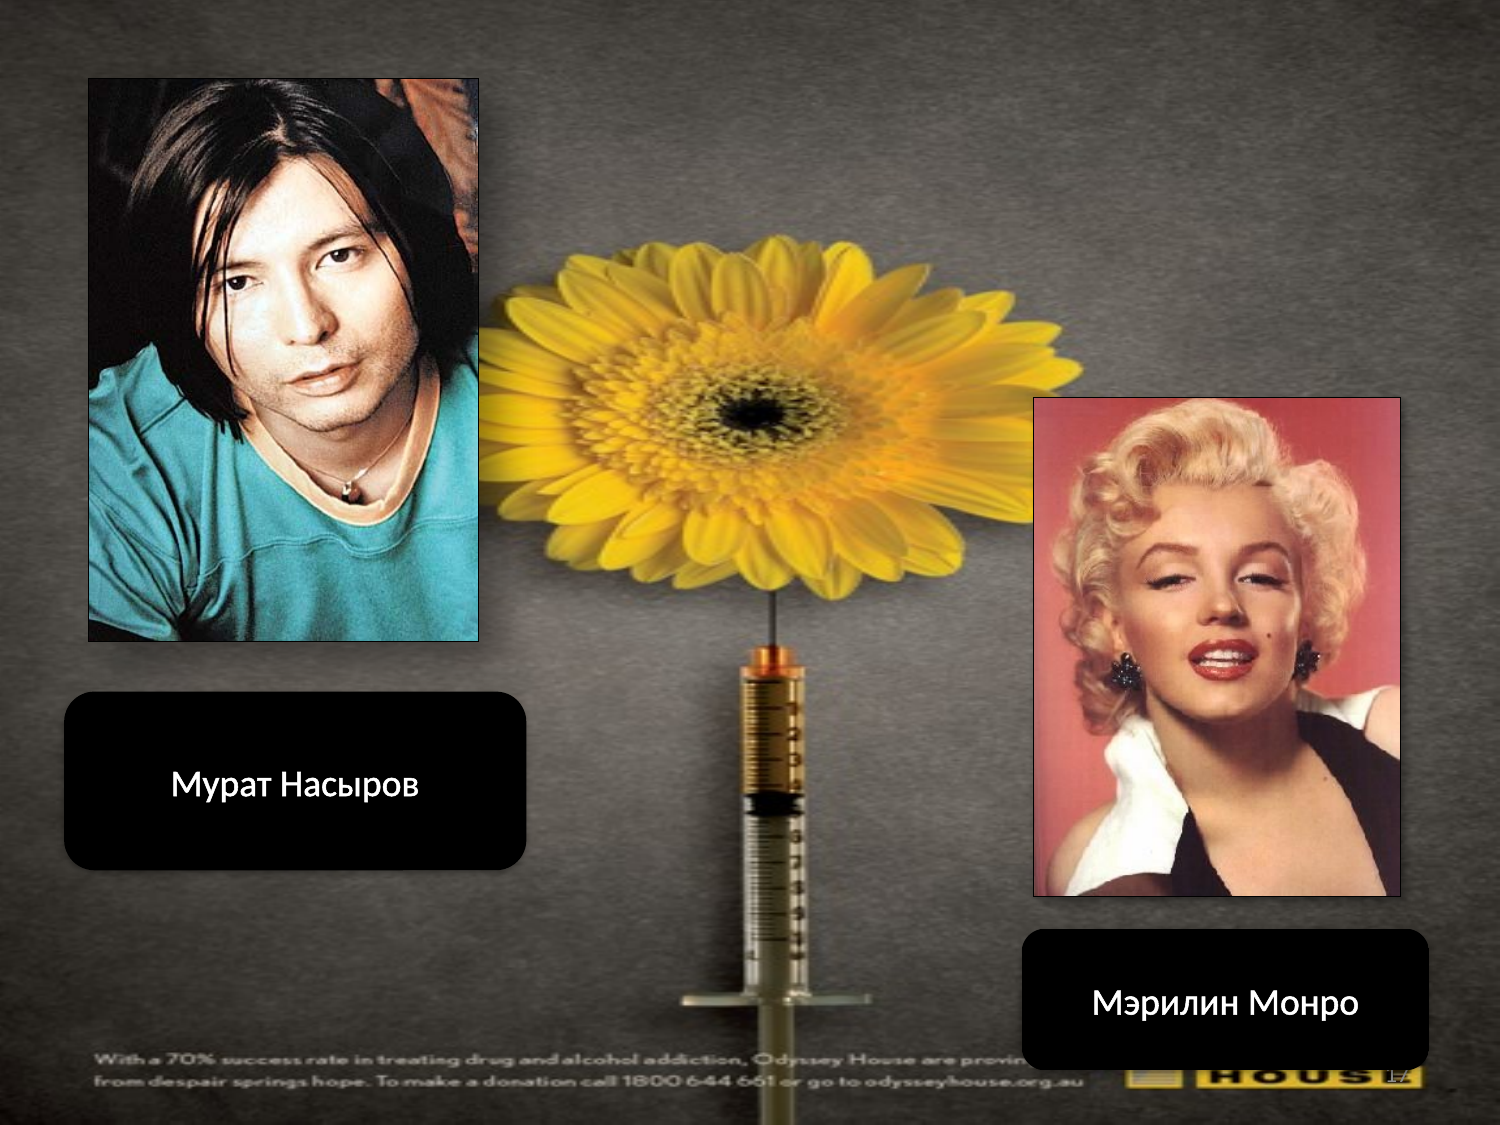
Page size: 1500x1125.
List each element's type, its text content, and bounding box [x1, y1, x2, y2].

picture [0, 0, 1500, 1125]
text_box Мурат Насыров [64, 691, 527, 871]
text_box Мэрилин Монро [1021, 928, 1430, 1071]
slide_number 17 [1074, 1070, 1425, 1103]
